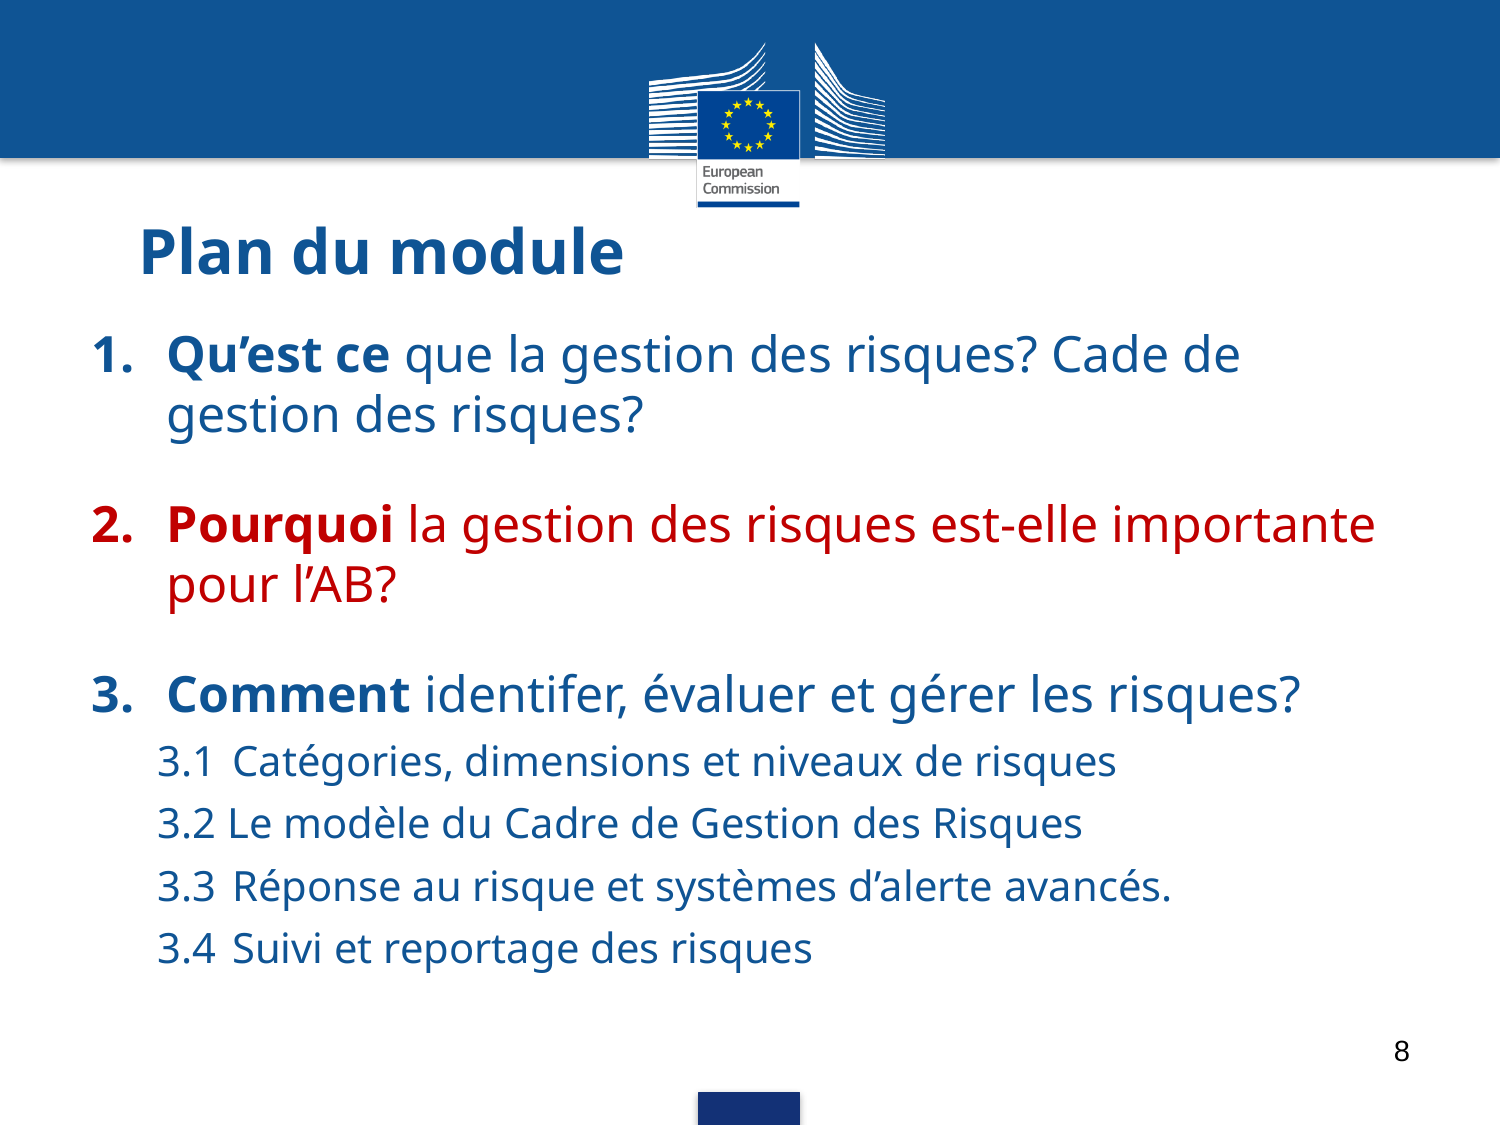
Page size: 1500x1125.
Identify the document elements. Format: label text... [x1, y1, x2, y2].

title Plan du module [64, 172, 1416, 327]
list Qu’est ce que la gestion des risques? Cade de gestion des risques? Pourquoi la gestion des risques est-elle importante pour l’AB? Comment identifer, évaluer et gérer les risques? 3.1 Catégories, dimensions et niveaux de risques 3.2 Le modèle du Cadre de Gestion des Risques 3.3 Réponse au risque et systèmes d’alerte avancés. 3.4 Suivi et reportage des risques [76, 314, 1427, 894]
picture [649, 42, 885, 172]
slide_number 8 [1074, 1024, 1426, 1103]
